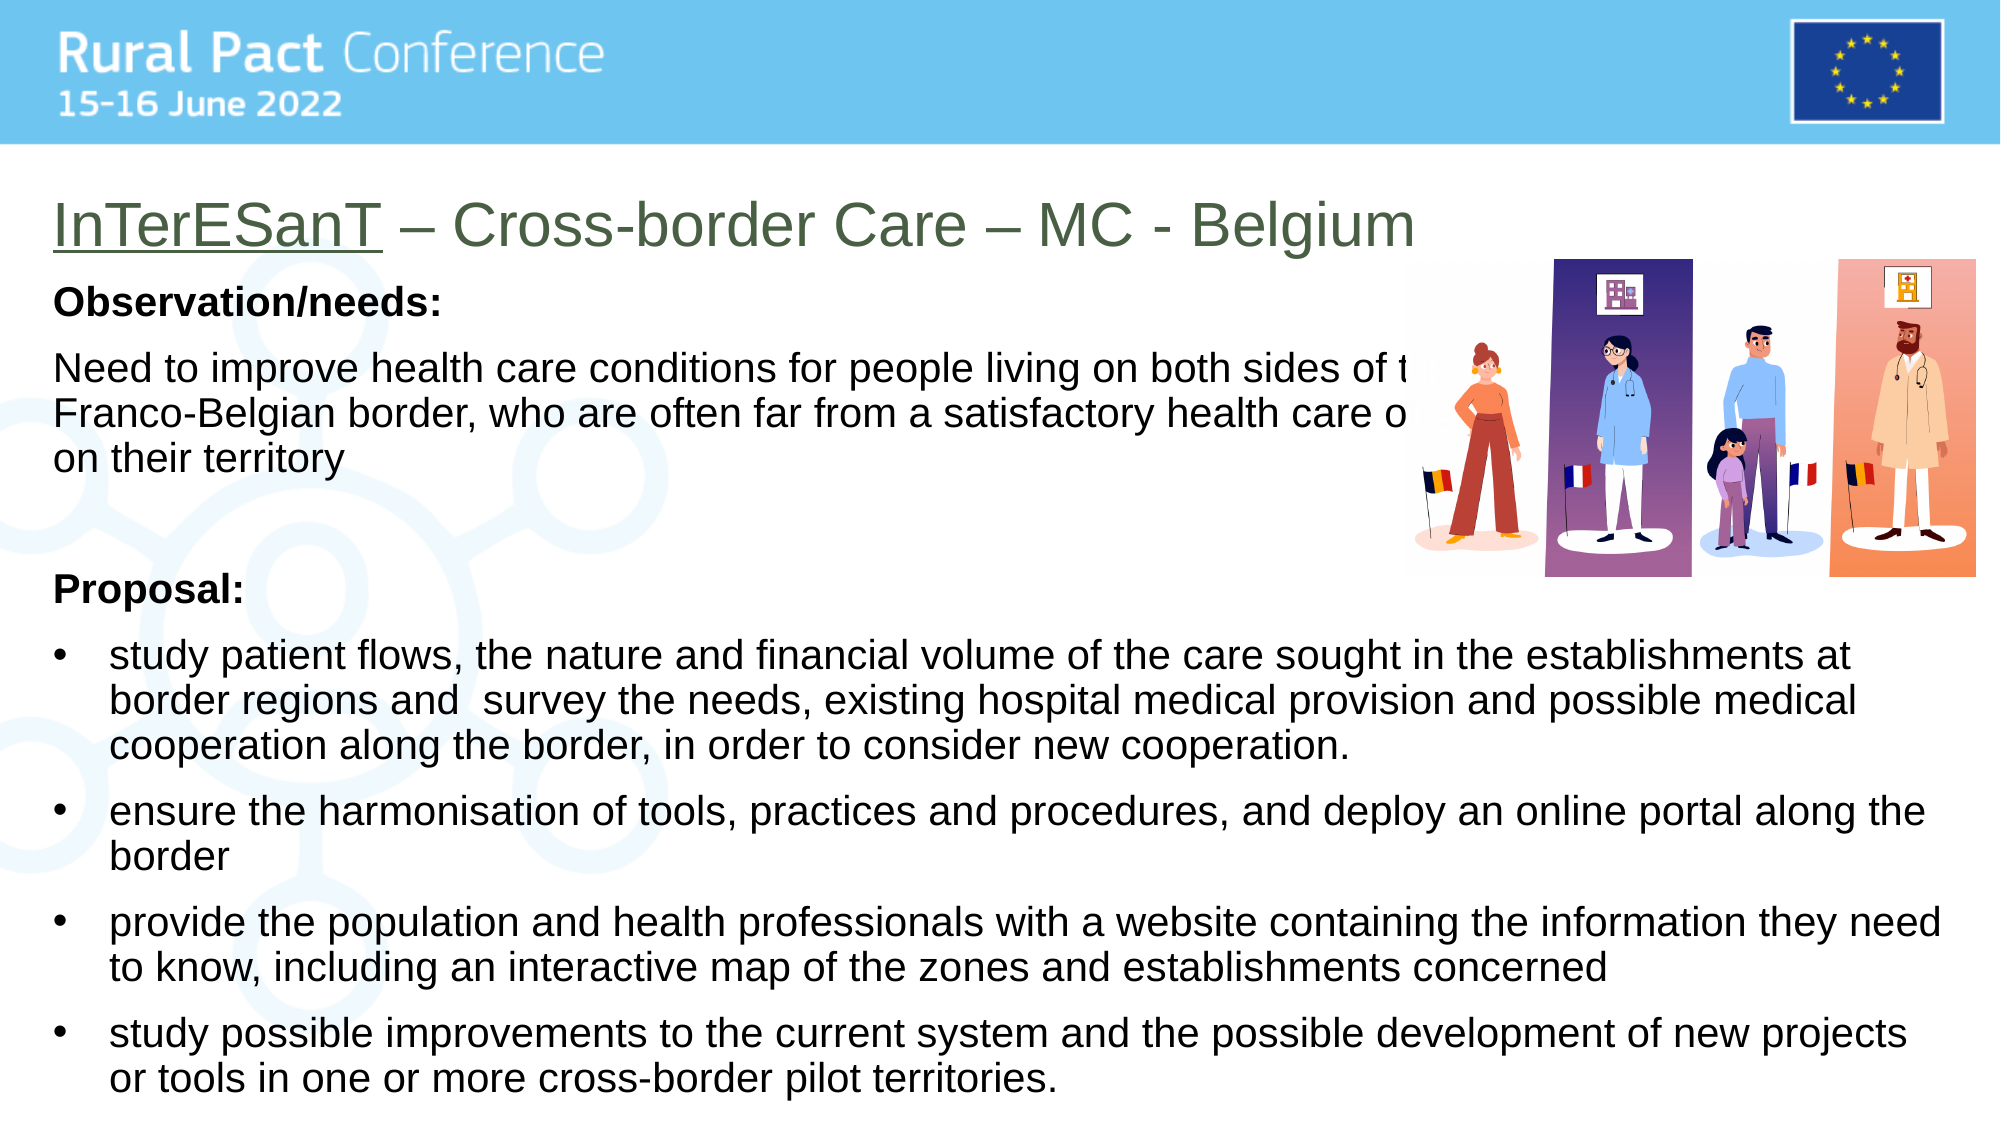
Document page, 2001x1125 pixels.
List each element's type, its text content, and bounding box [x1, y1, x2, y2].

text_box InTerESanT – Cross-border Care – MC - Belgium Observation/needs: Need to improve health care conditions for people living on both sides of the Franco-Belgian border, who are often far from a satisfactory health care offer on their territory Proposal: study patient flows, the nature and financial volume of the care sought in the establishments at border regions and survey the needs, existing hospital medical provision and possible medical cooperation along the border, in order to consider new cooperation. ensure the harmonisation of tools, practices and procedures, and deploy an online portal along the border provide the population and health professionals with a website containing the information they need to know, including an interactive map of the zones and establishments concerned study possible improvements to the current system and the possible development of new projects or tools in one or more cross-border pilot territories. [37, 184, 1962, 280]
picture [0, 0, 2001, 1125]
